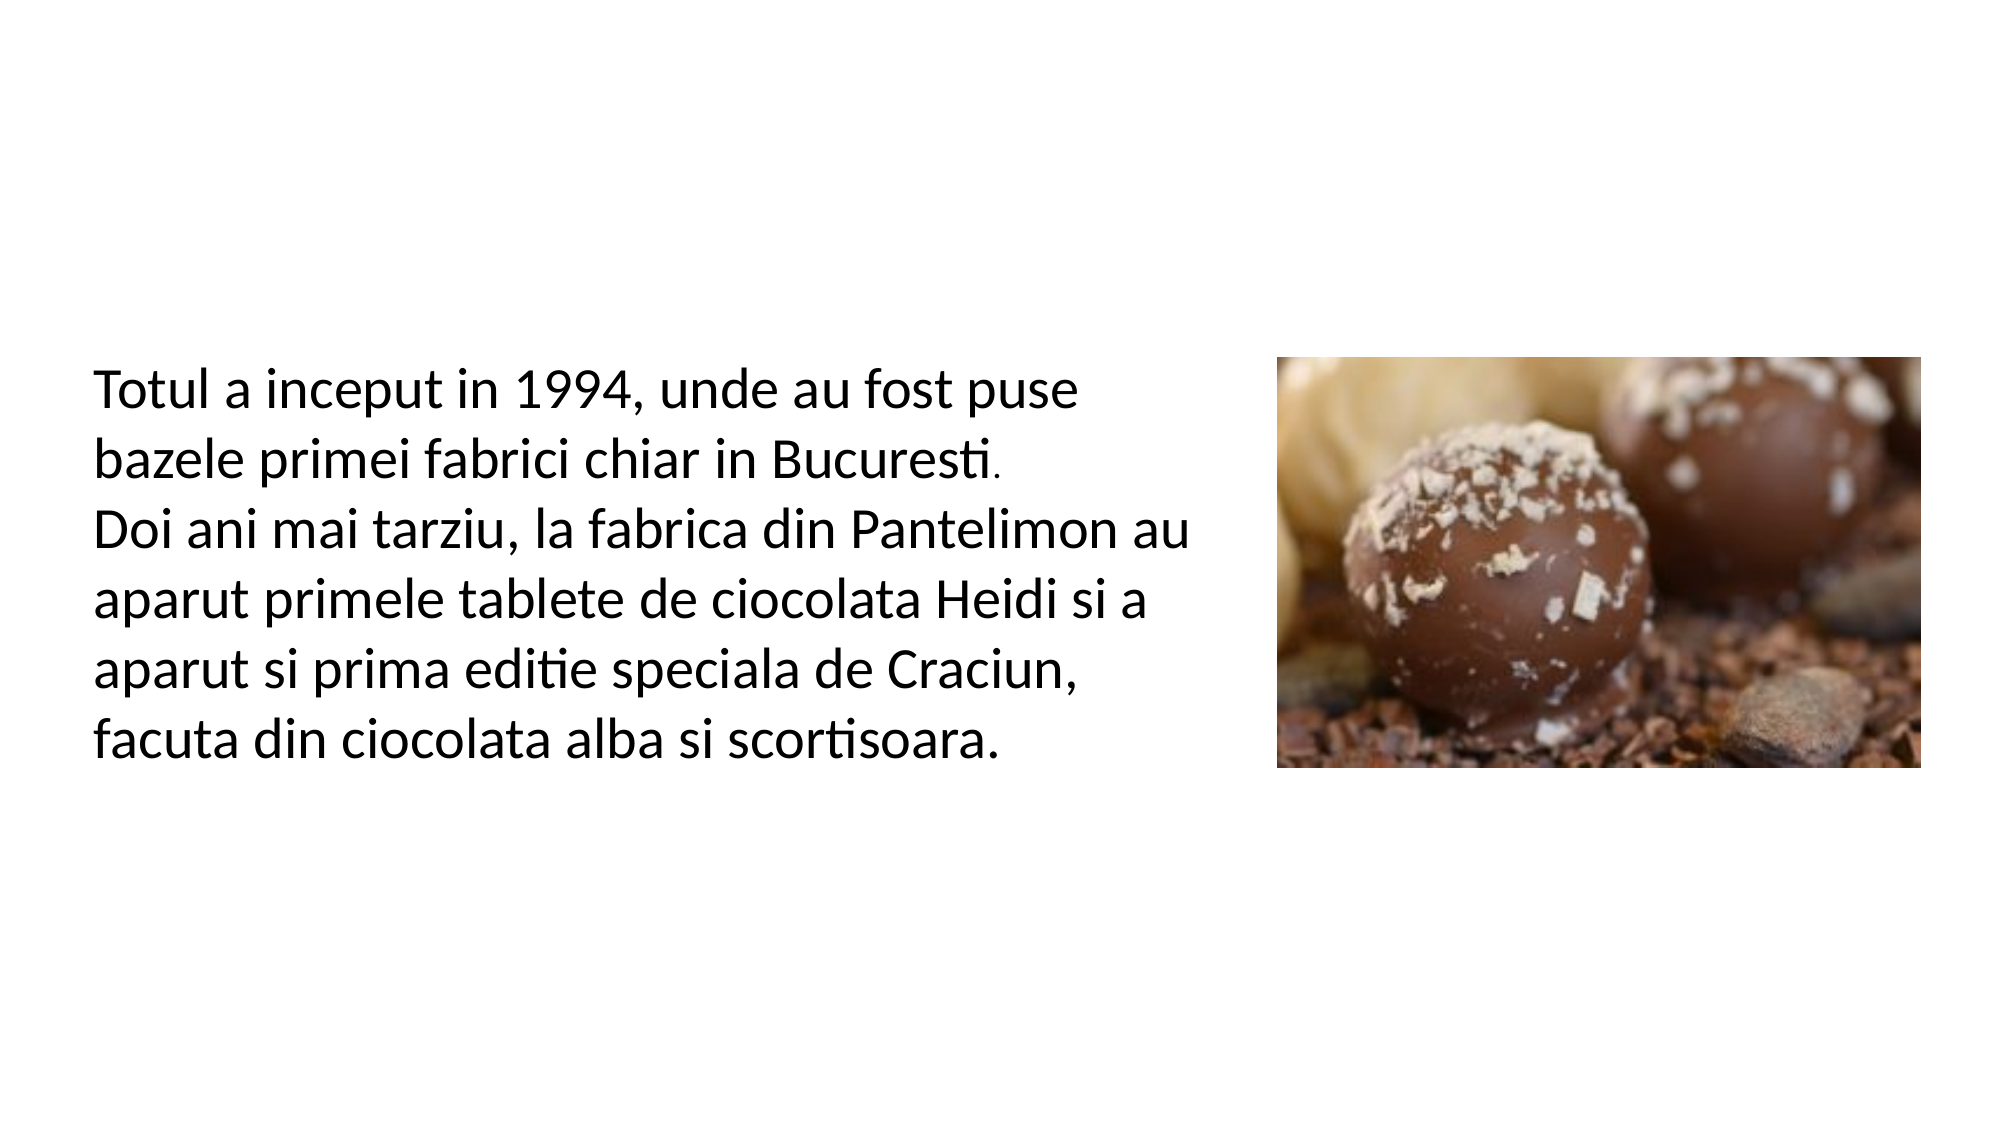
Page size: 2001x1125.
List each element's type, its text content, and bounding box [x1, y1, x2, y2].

picture [1277, 357, 1921, 768]
text_box Totul a inceput in 1994, unde au fost puse bazele primei fabrici chiar in Bucuresti. Doi ani mai tarziu, la fabrica din Pantelimon au aparut primele tablete de ciocolata Heidi si a aparut si prima editie speciala de Craciun, facuta din ciocolata alba si scortisoara. [79, 342, 1238, 778]
